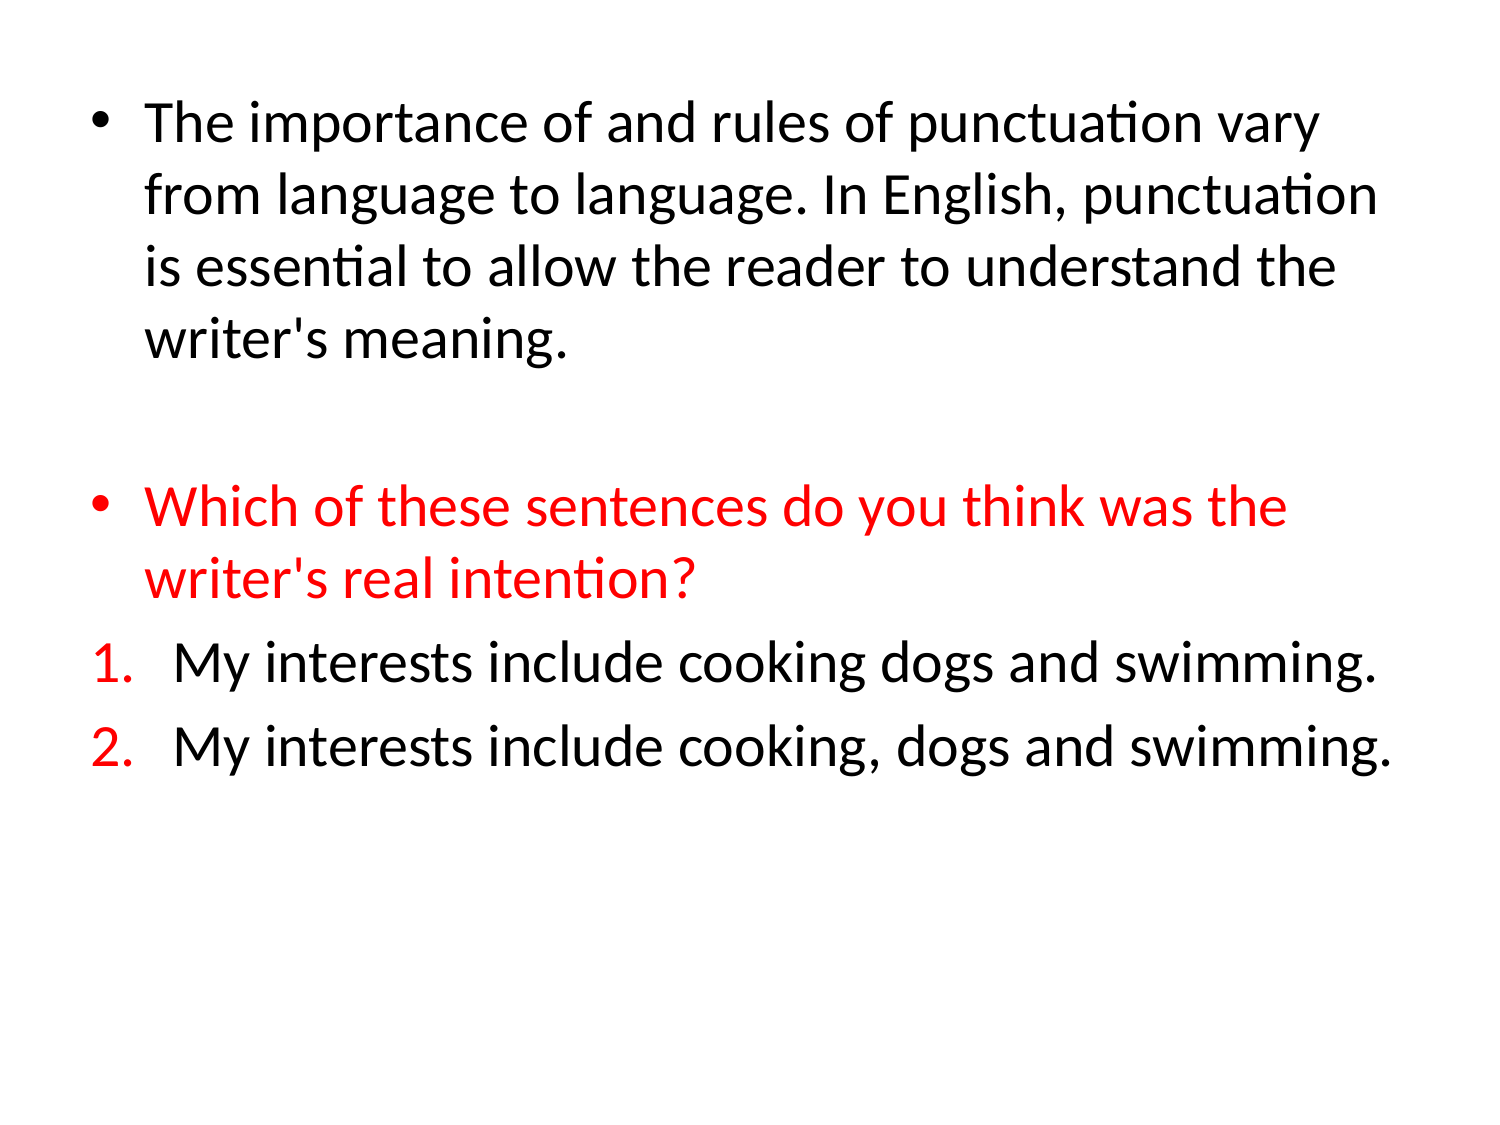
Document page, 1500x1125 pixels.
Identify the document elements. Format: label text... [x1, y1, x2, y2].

list The importance of and rules of punctuation vary from language to language. In English, punctuation is essential to allow the reader to understand the writer's meaning. Which of these sentences do you think was the writer's real intention? My interests include cooking dogs and swimming. My interests include cooking, dogs and swimming. [75, 75, 1425, 850]
